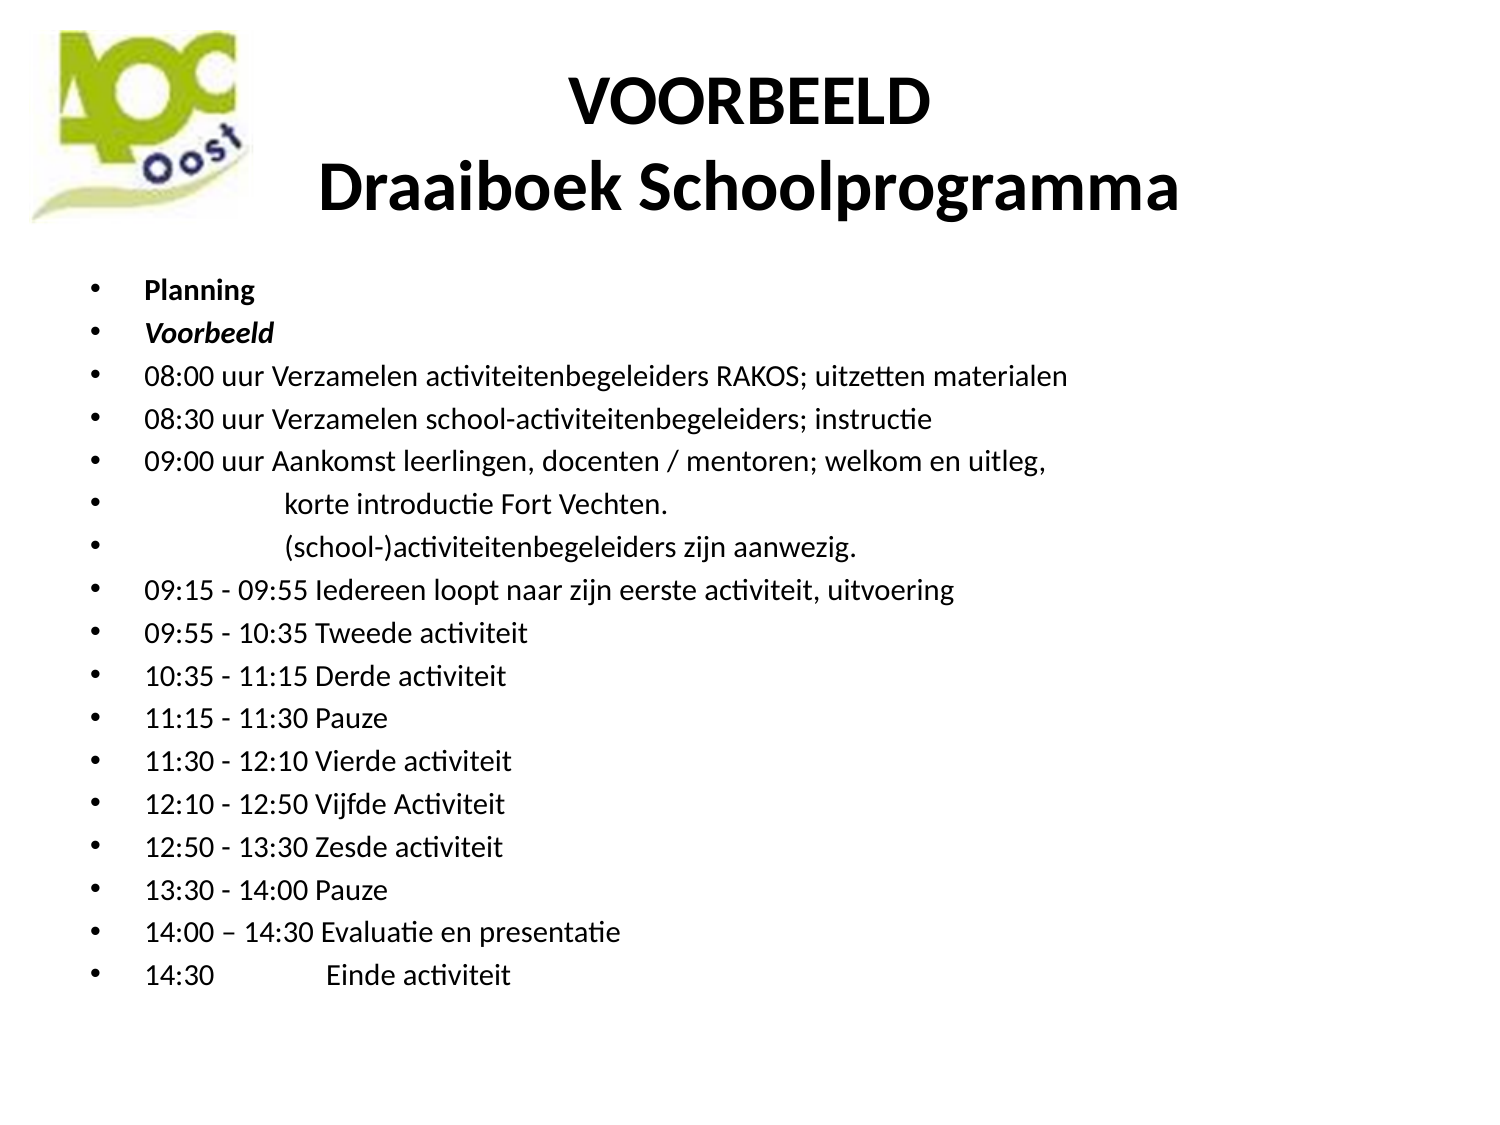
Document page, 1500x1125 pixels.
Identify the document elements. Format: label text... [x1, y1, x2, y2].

title VOORBEELD Draaiboek Schoolprogramma [255, 45, 1425, 233]
list Planning Voorbeeld 08:00 uur Verzamelen activiteitenbegeleiders RAKOS; uitzetten materialen 08:30 uur Verzamelen school-activiteitenbegeleiders; instructie 09:00 uur Aankomst leerlingen, docenten / mentoren; welkom en uitleg, korte introductie Fort Vechten. (school-)activiteitenbegeleiders zijn aanwezig. 09:15 - 09:55 Iedereen loopt naar zijn eerste activiteit, uitvoering 09:55 - 10:35 Tweede activiteit 10:35 - 11:15 Derde activiteit 11:15 - 11:30 Pauze 11:30 - 12:10 Vierde activiteit 12:10 - 12:50 Vijfde Activiteit 12:50 - 13:30 Zesde activiteit 13:30 - 14:00 Pauze 14:00 – 14:30 Evaluatie en presentatie 14:30 Einde activiteit [75, 262, 1425, 1005]
picture [29, 30, 255, 225]
